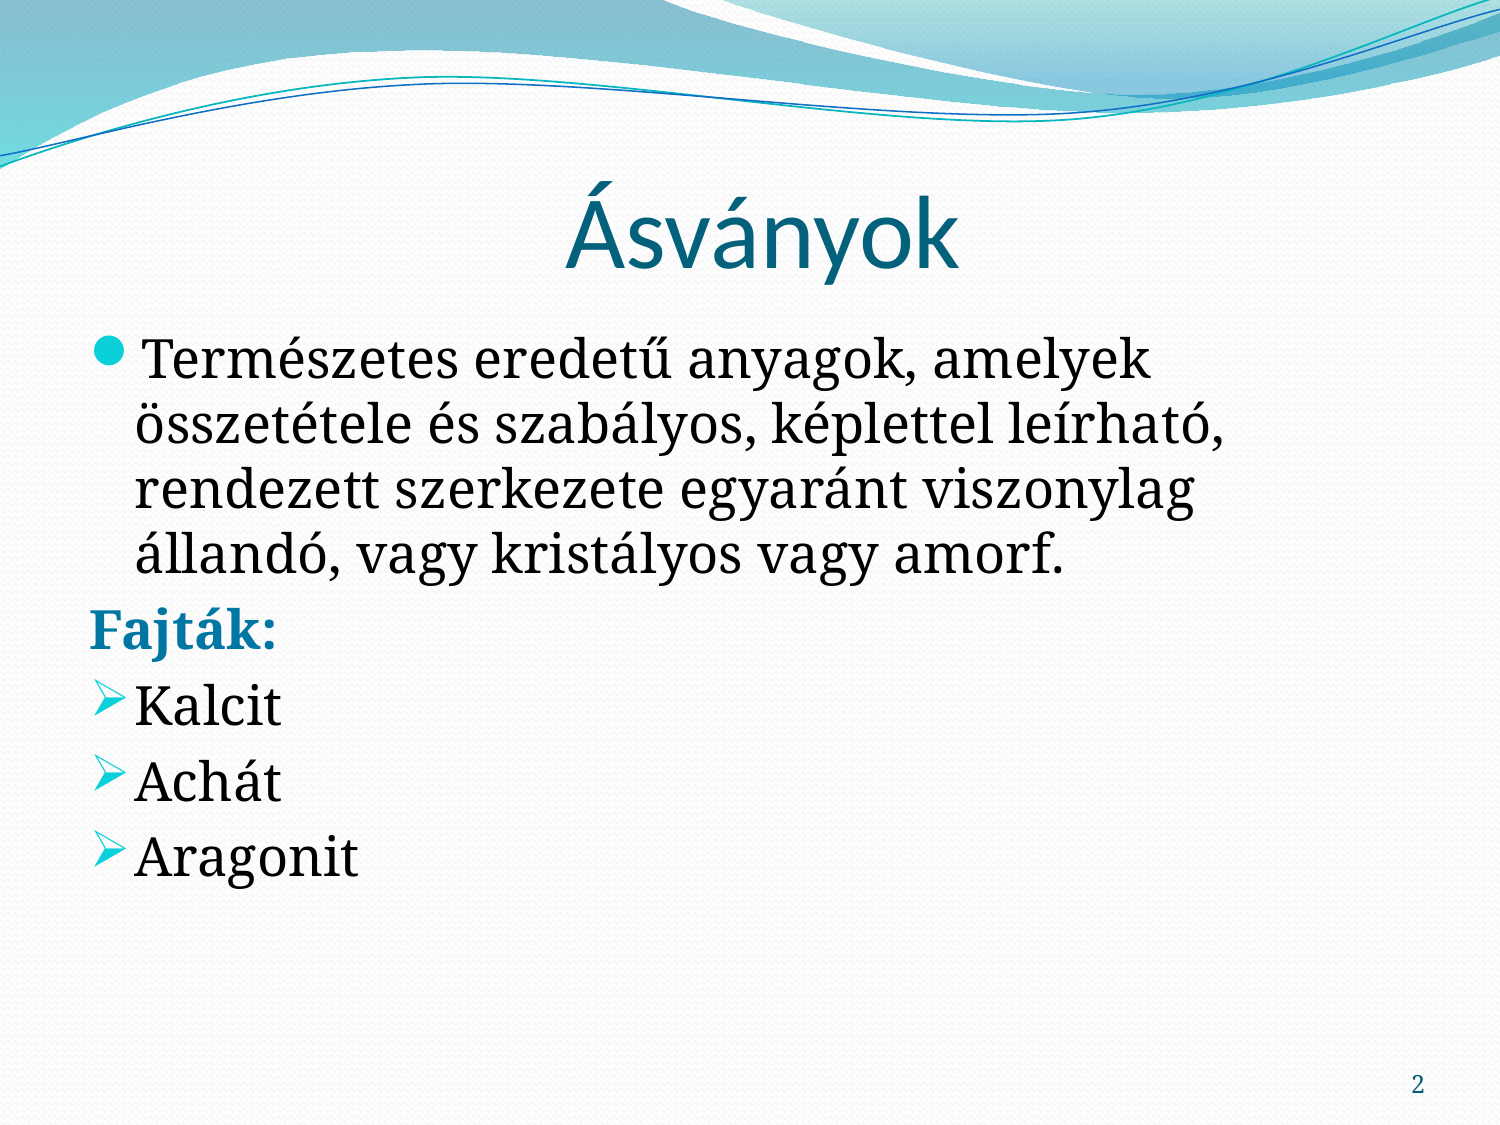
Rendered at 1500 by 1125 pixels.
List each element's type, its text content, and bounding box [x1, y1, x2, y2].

title Ásványok [88, 101, 1439, 290]
slide_number 2 [1299, 1042, 1425, 1103]
list Természetes eredetű anyagok, amelyek összetétele és szabályos, képlettel leírható, rendezett szerkezete egyaránt viszonylag állandó, vagy kristályos vagy amorf. Fajták: Kalcit Achát Aragonit [75, 317, 1425, 1038]
